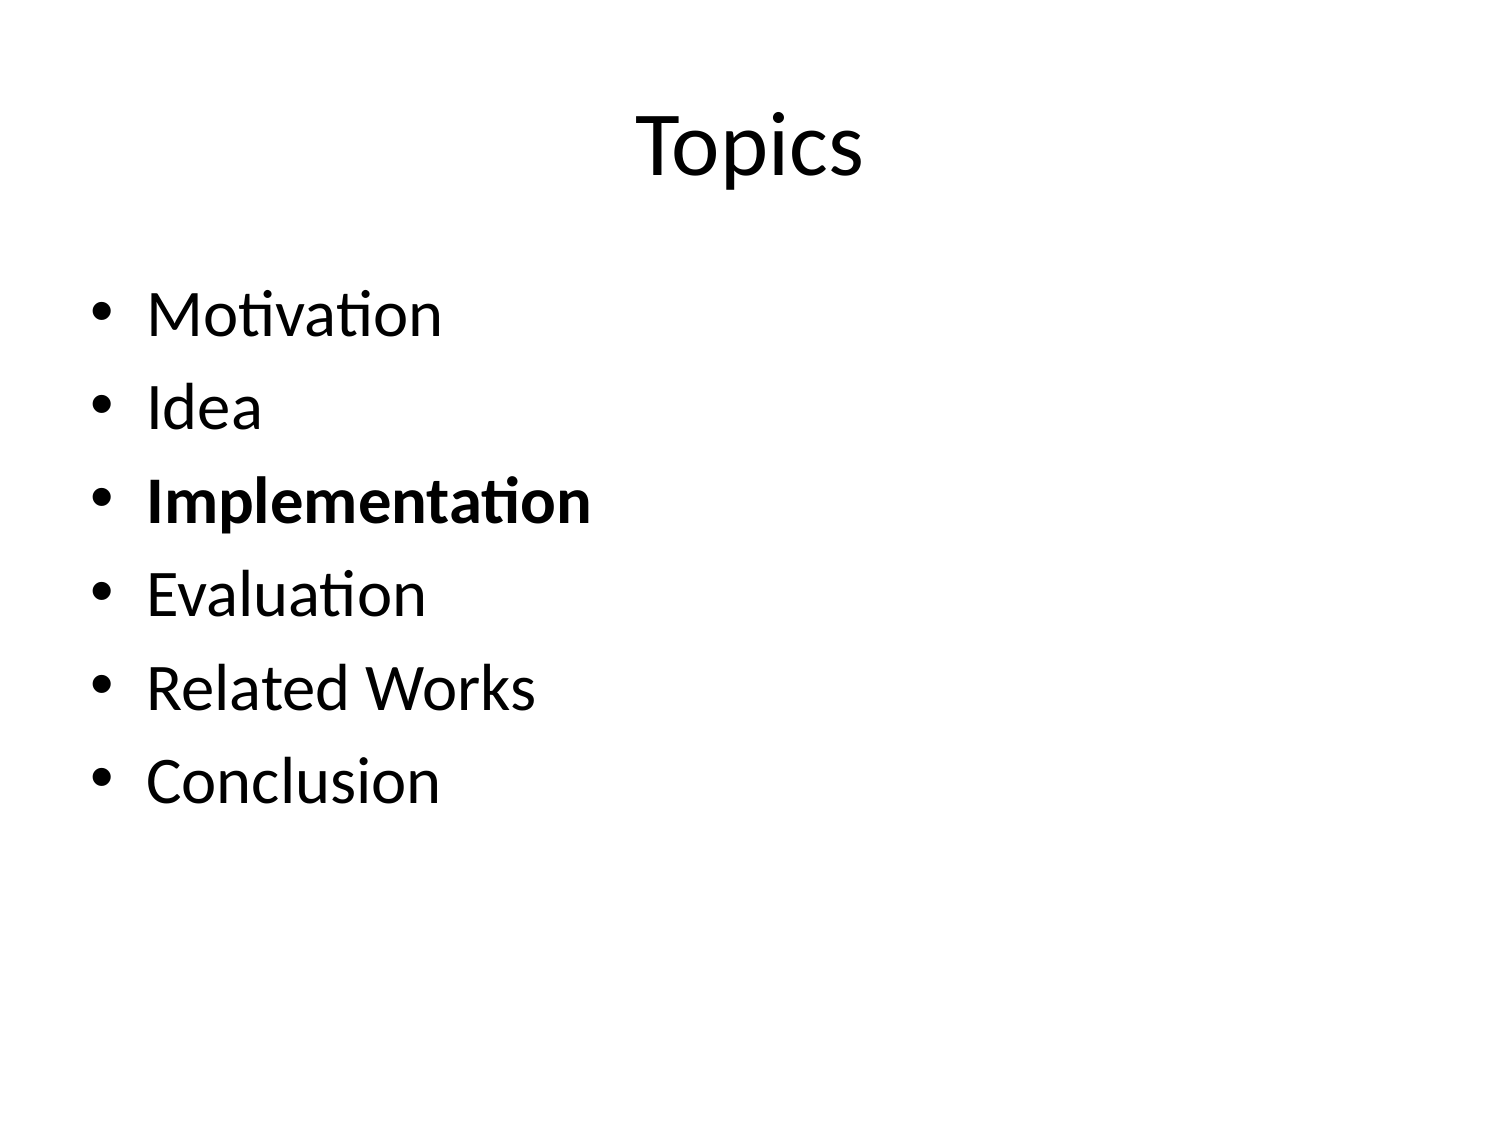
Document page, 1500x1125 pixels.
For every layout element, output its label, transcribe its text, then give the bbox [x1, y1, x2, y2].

title Topics [75, 45, 1425, 233]
list Motivation Idea Implementation Evaluation Related Works Conclusion [75, 262, 1425, 1005]
